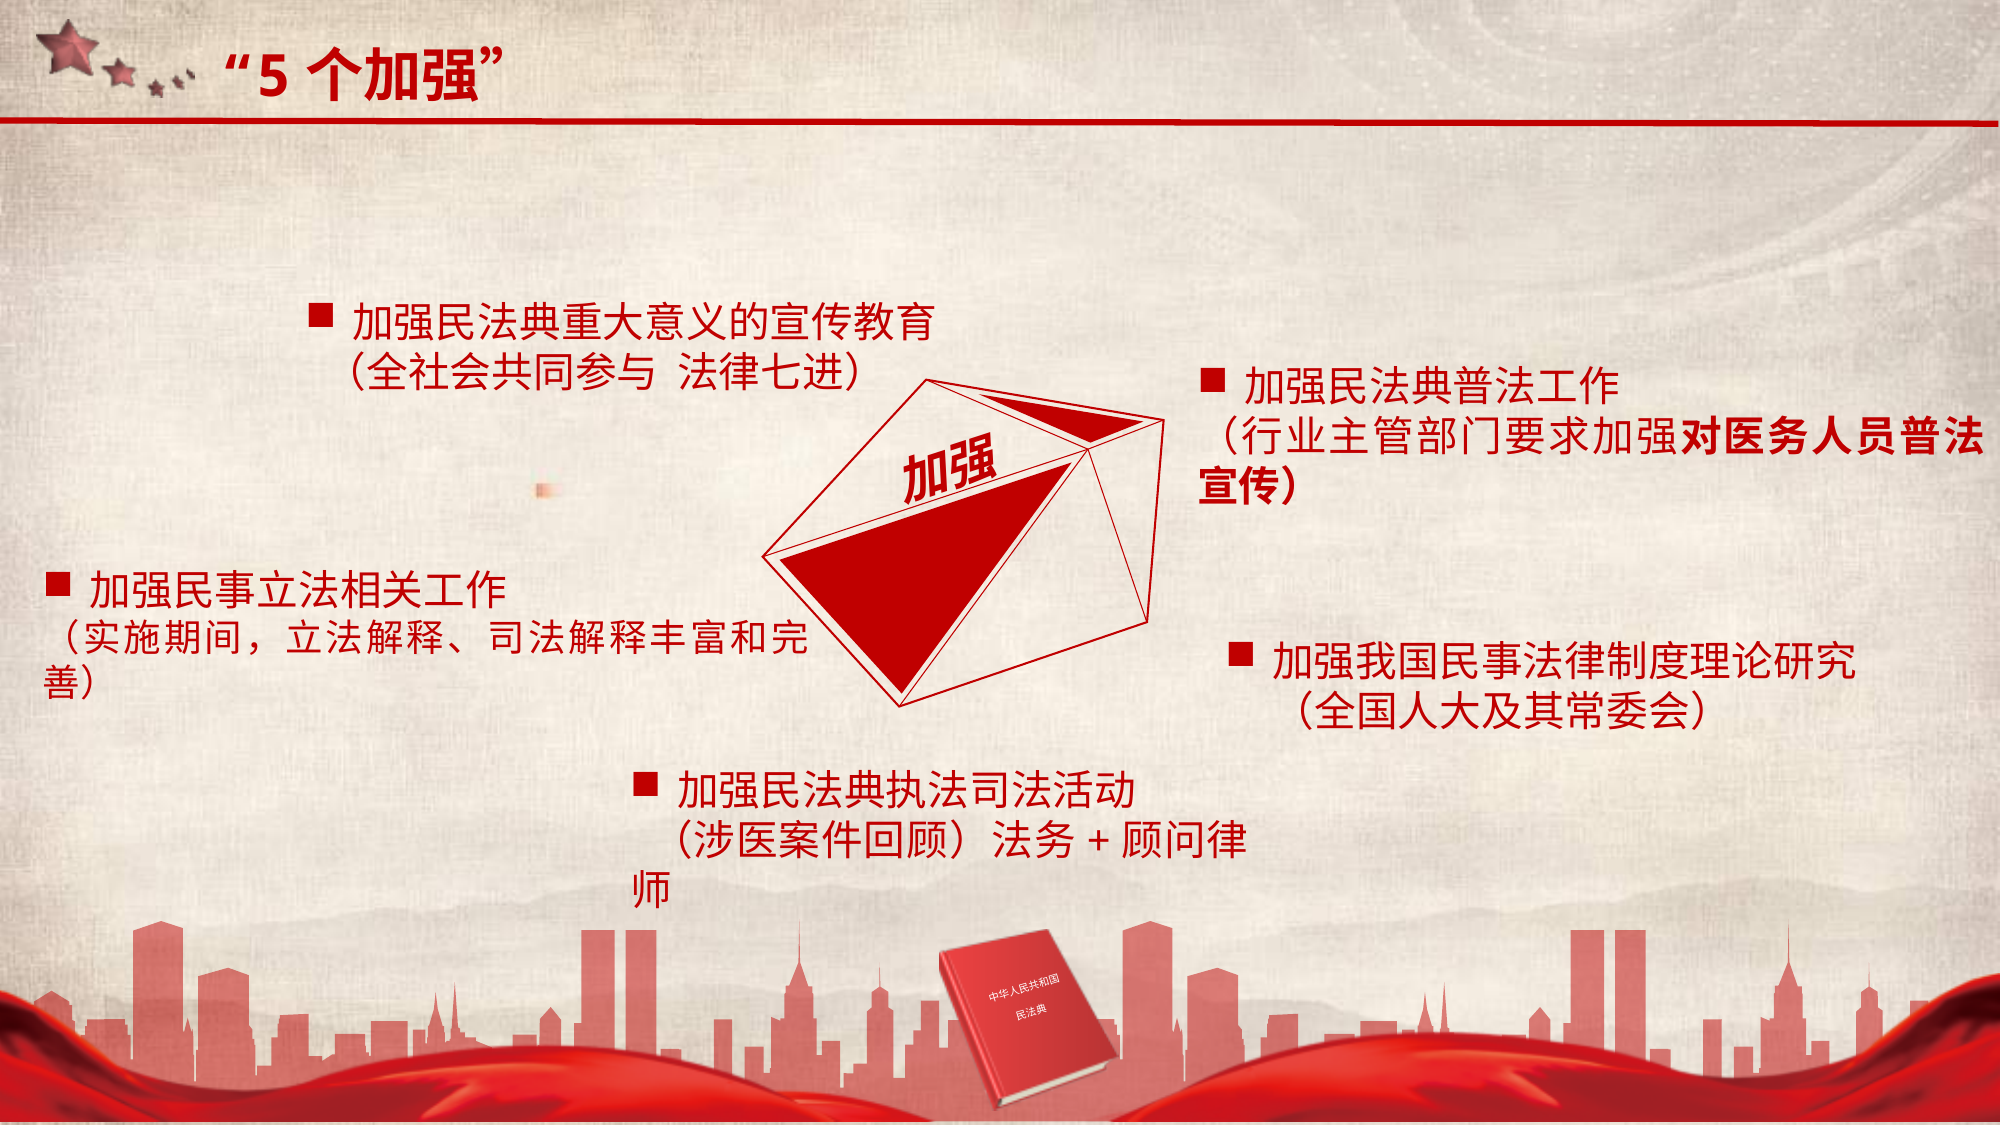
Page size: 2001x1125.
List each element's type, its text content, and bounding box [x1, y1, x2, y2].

text_box 加强民法典重大意义的宣传教育 （全社会共同参与 法律七进） [290, 288, 952, 404]
text_box 加强我国民事法律制度理论研究 （全国人大及其常委会） [1210, 627, 1872, 743]
text_box 加强民法典普法工作 （行业主管部门要求加强对医务人员普法宣传） [1182, 352, 2000, 518]
text_box 加强民法典执法司法活动 （涉医案件回顾）法务+顾问律师 [615, 756, 1264, 872]
picture [0, 0, 2000, 1125]
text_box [762, 371, 1187, 707]
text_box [0, 120, 1999, 124]
text_box 加强民事立法相关工作 （实施期间，立法解释、司法解释丰富和完善） [27, 556, 825, 712]
text_box “5个加强” [209, 11, 770, 114]
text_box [939, 929, 1119, 1111]
